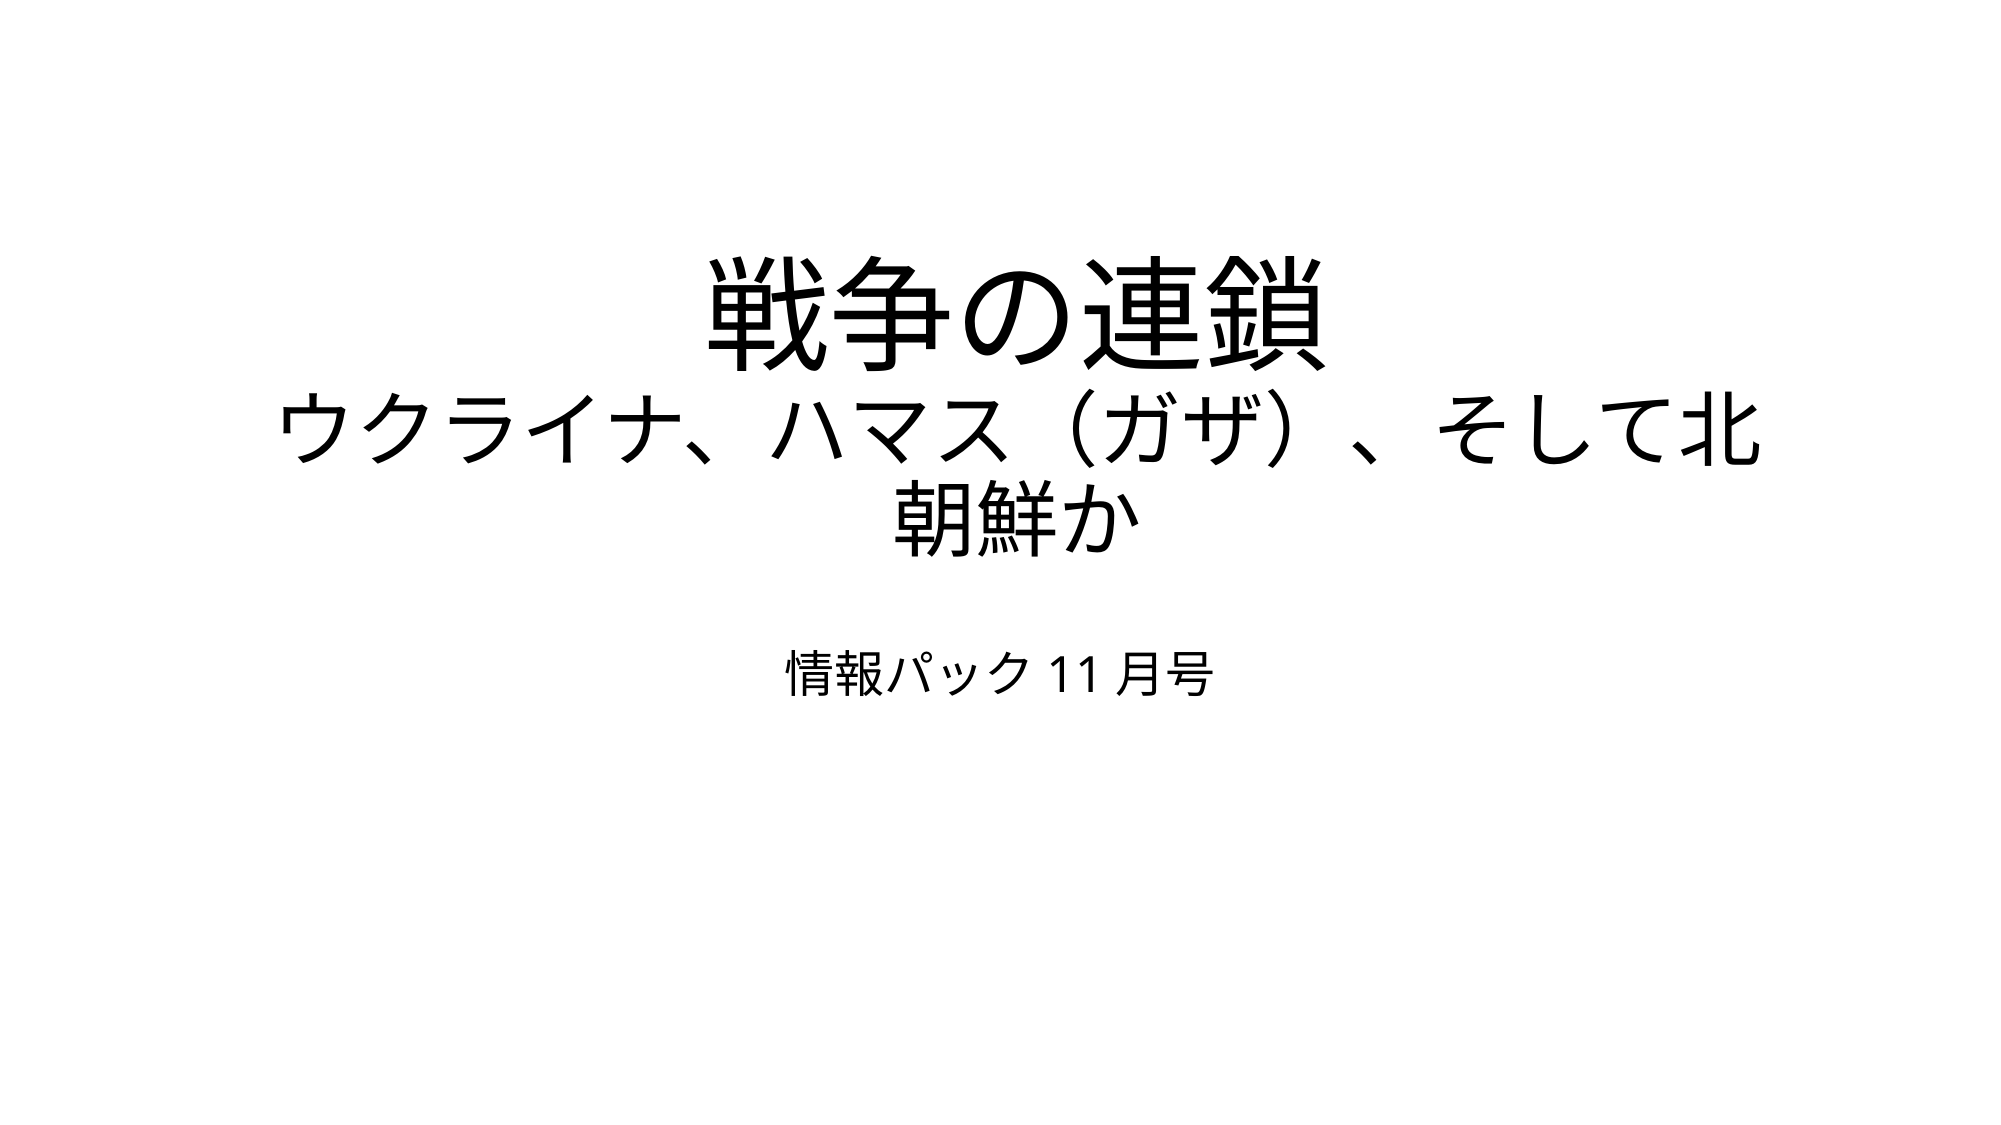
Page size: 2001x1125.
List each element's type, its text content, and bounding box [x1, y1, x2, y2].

subtitle 情報パック11月号 [249, 641, 1750, 914]
title 戦争の連鎖 ウクライナ、ハマス（ガザ）、そして北朝鮮か [249, 184, 1785, 576]
